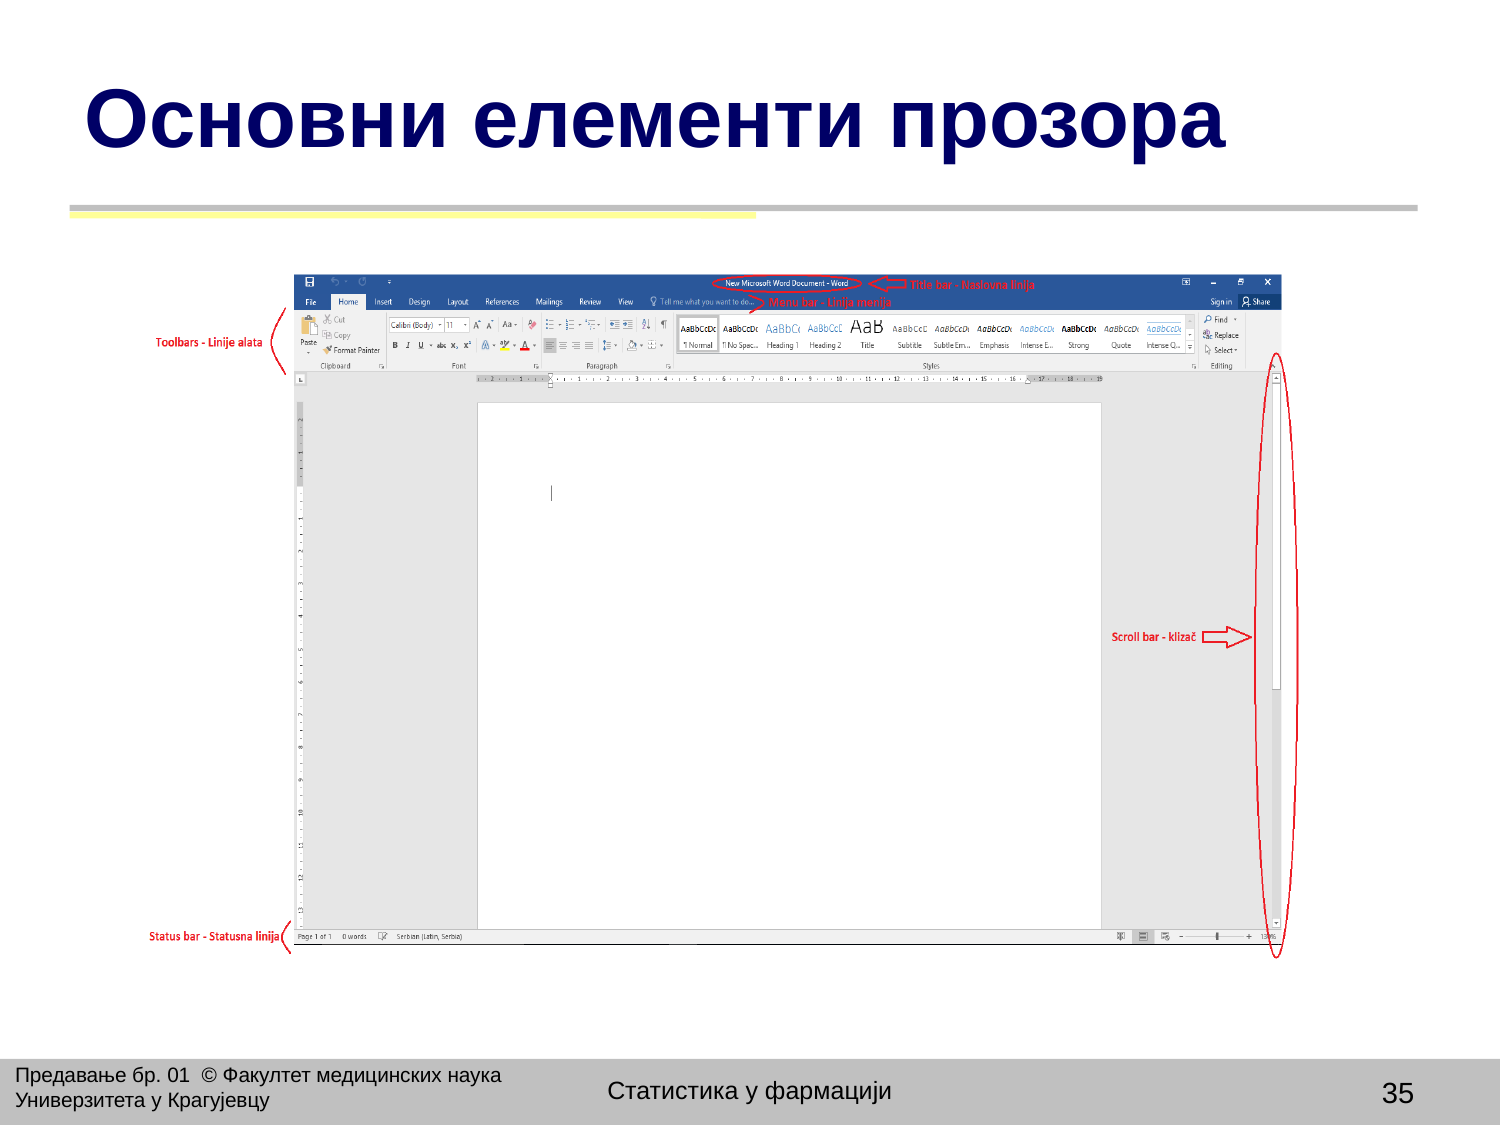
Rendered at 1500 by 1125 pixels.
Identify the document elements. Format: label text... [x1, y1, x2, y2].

title Основни елементи прозора [69, 19, 1426, 208]
picture [149, 257, 1388, 964]
footer Статистика у фармацији [512, 1066, 988, 1125]
slide_number Предавање бр. 01 © Факултет медицинских наука Универзитета у Крагујевцу [0, 1053, 614, 1108]
slide_number 35 [1079, 1066, 1430, 1125]
